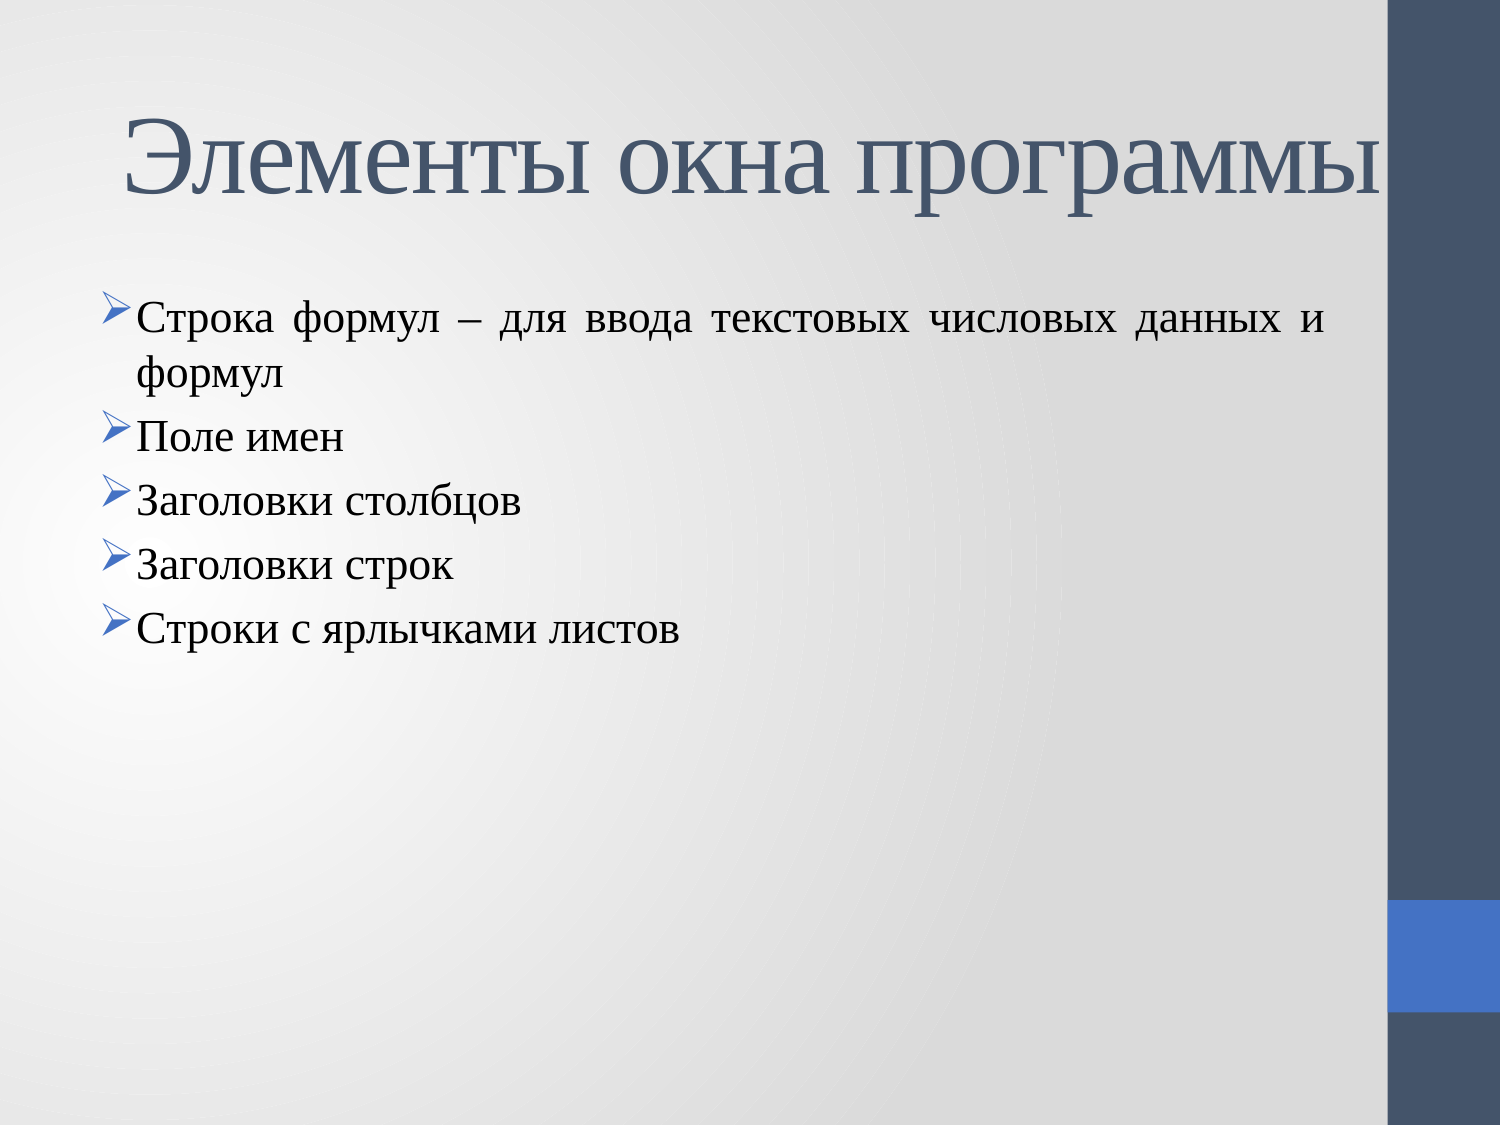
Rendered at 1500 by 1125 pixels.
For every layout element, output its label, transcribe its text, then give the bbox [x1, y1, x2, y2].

list Строка формул – для ввода текстовых числовых данных и формул Поле имен Заголовки столбцов Заголовки строк Строки с ярлычками листов [64, 278, 1341, 1022]
title Элементы окна программы [76, 54, 1427, 243]
